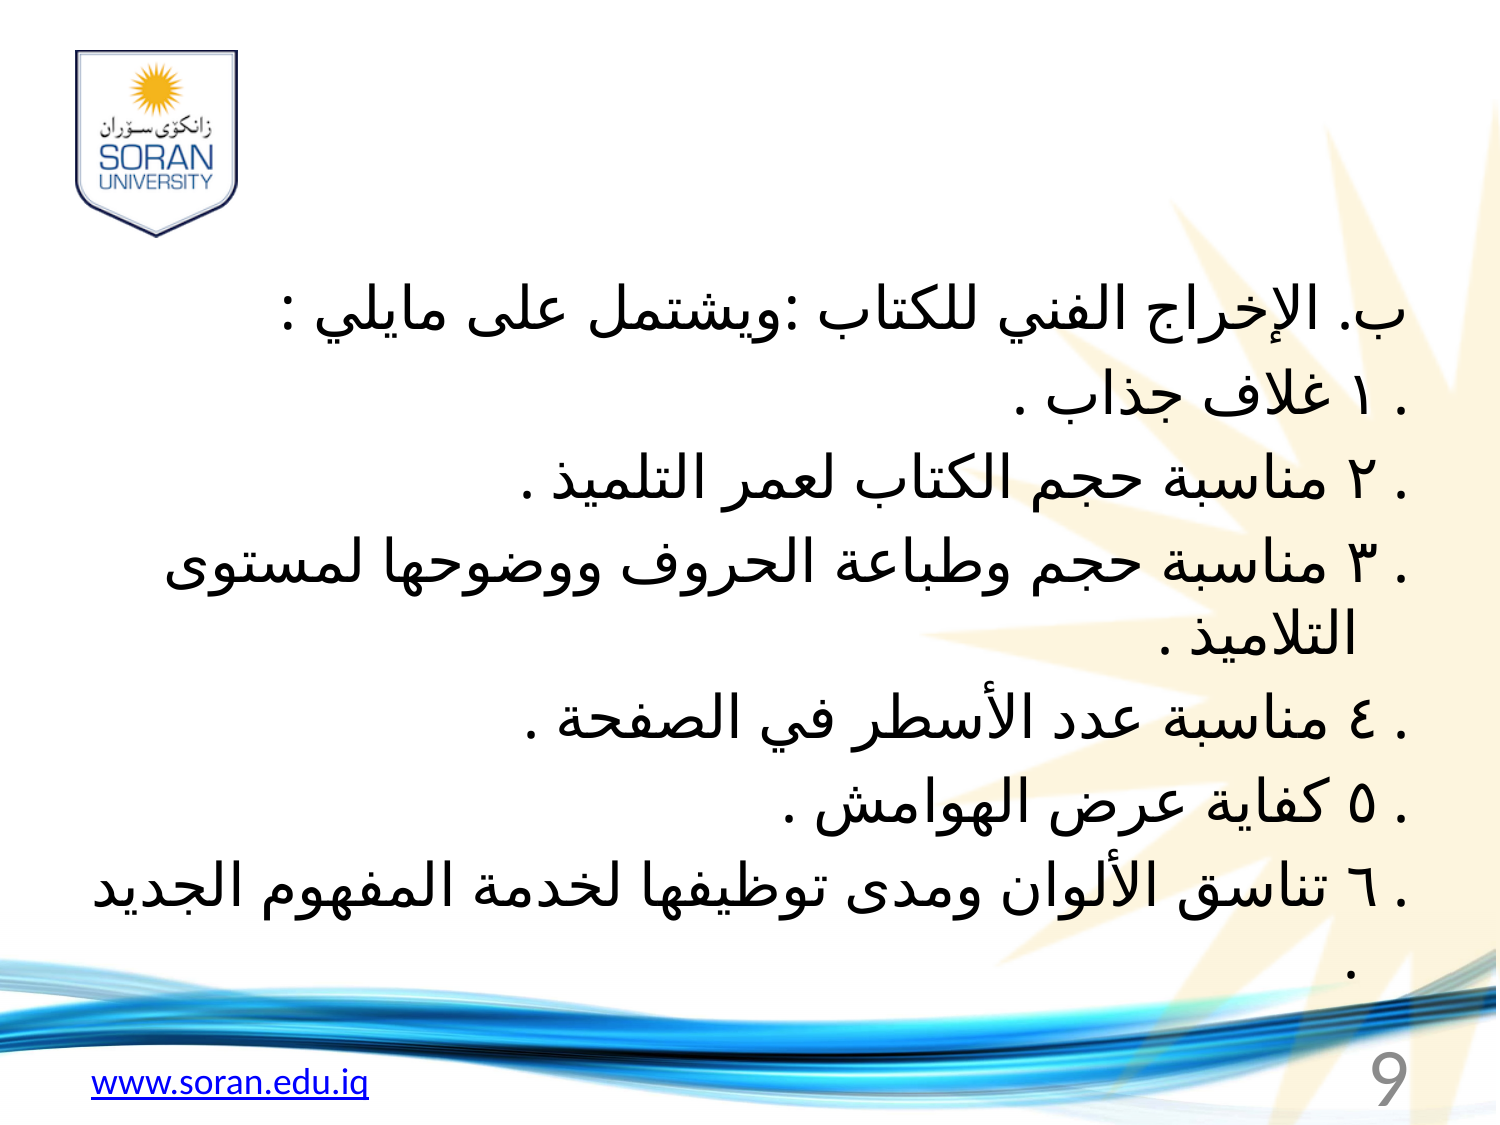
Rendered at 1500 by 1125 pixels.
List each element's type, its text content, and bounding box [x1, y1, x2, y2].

slide_number 9 [1074, 1042, 1425, 1103]
list ب. الإخراج الفني للكتاب :ويشتمل على مايلي : . ١ غلاف جذاب . . ٢ مناسبة حجم الكتاب لعمر التلميذ . . ٣ مناسبة حجم وطباعة الحروف ووضوحها لمستوى التلاميذ . . ٤ مناسبة عدد الأسطر في الصفحة . . ٥ كفاية عرض الهوامش . . ٦ تناسق الألوان ومدى توظيفها لخدمة المفهوم الجديد . [75, 262, 1425, 1005]
picture [75, 50, 238, 238]
picture [0, 99, 1500, 1125]
